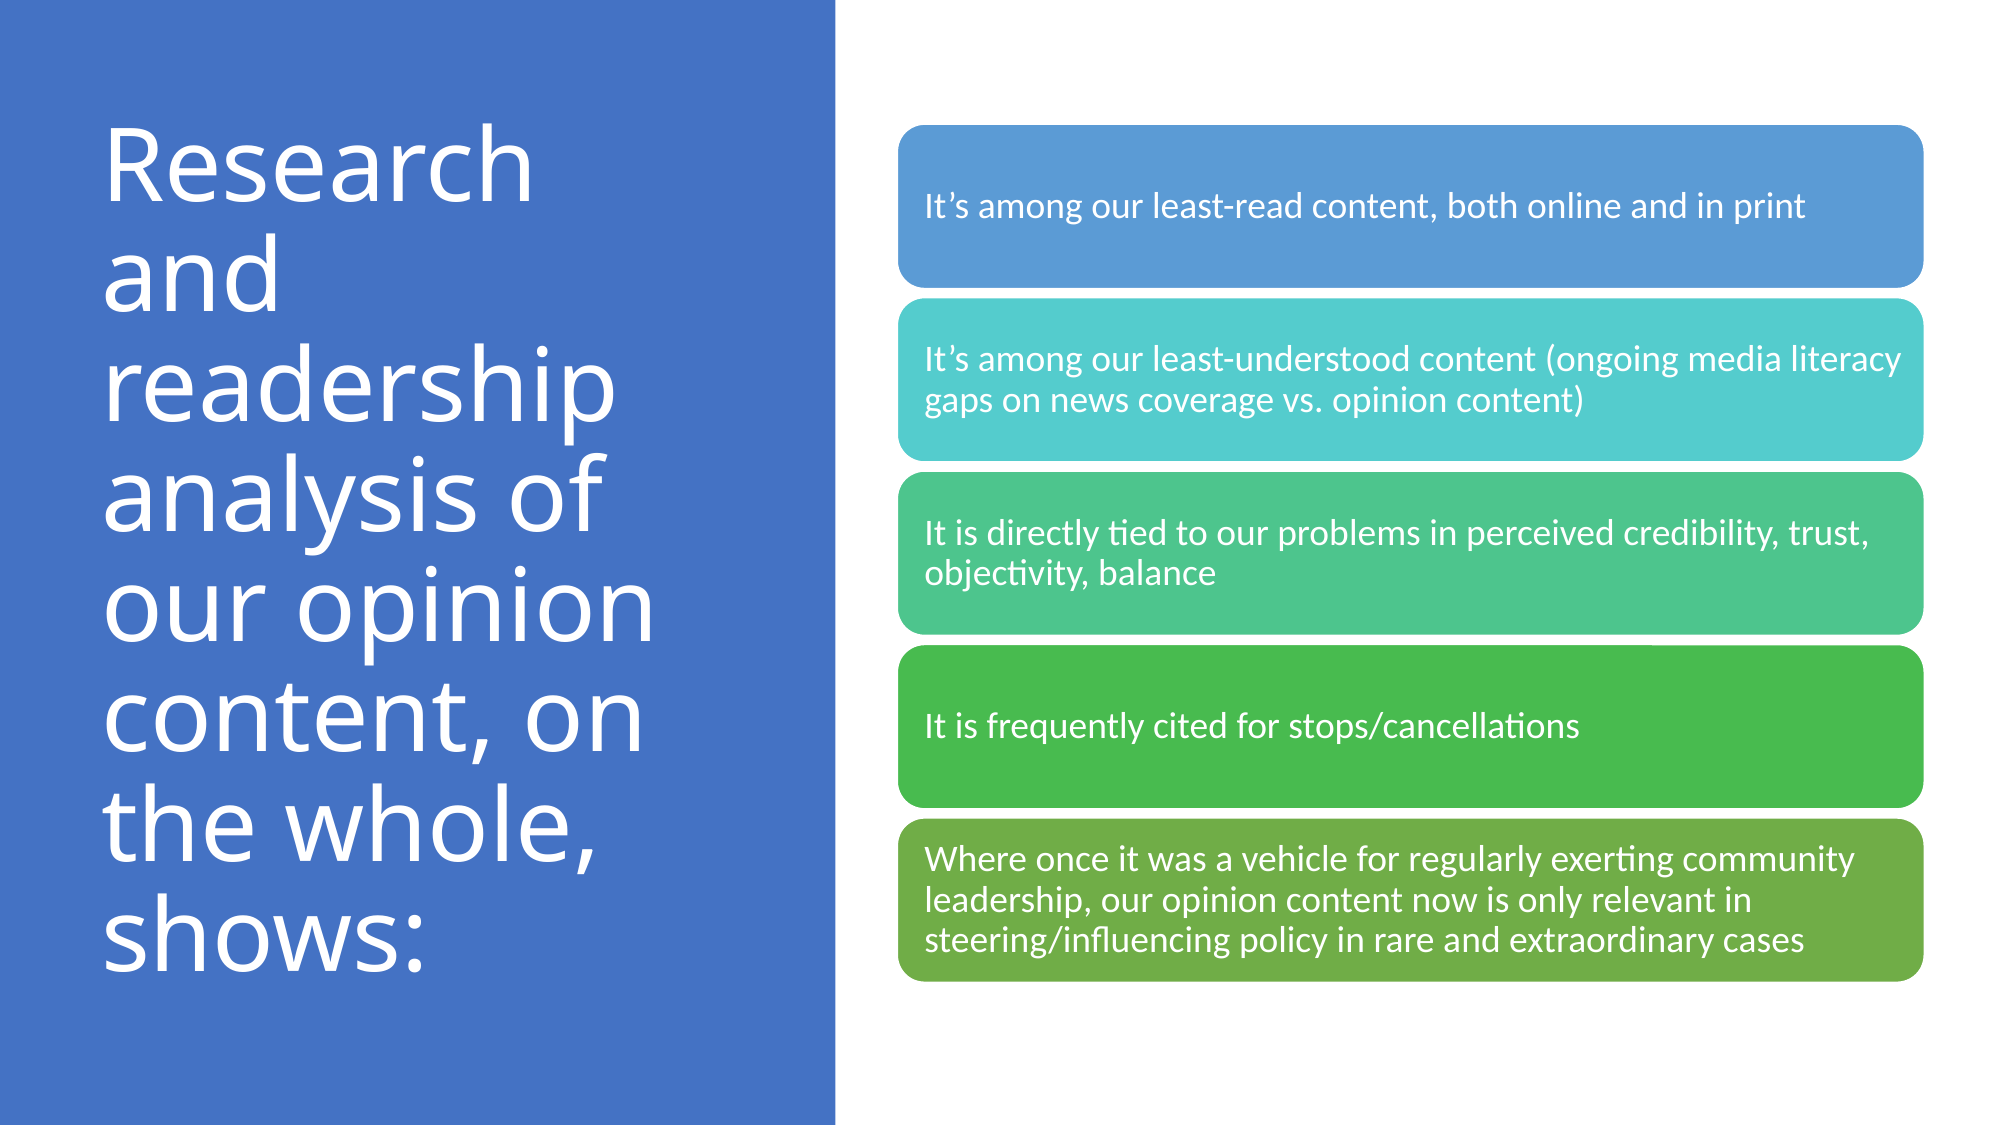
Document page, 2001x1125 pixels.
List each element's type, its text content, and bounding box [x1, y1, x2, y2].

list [897, 101, 1925, 1005]
text_box [0, 0, 836, 1125]
title Research and readership analysis of our opinion content, on the whole, shows: [86, 101, 711, 1005]
